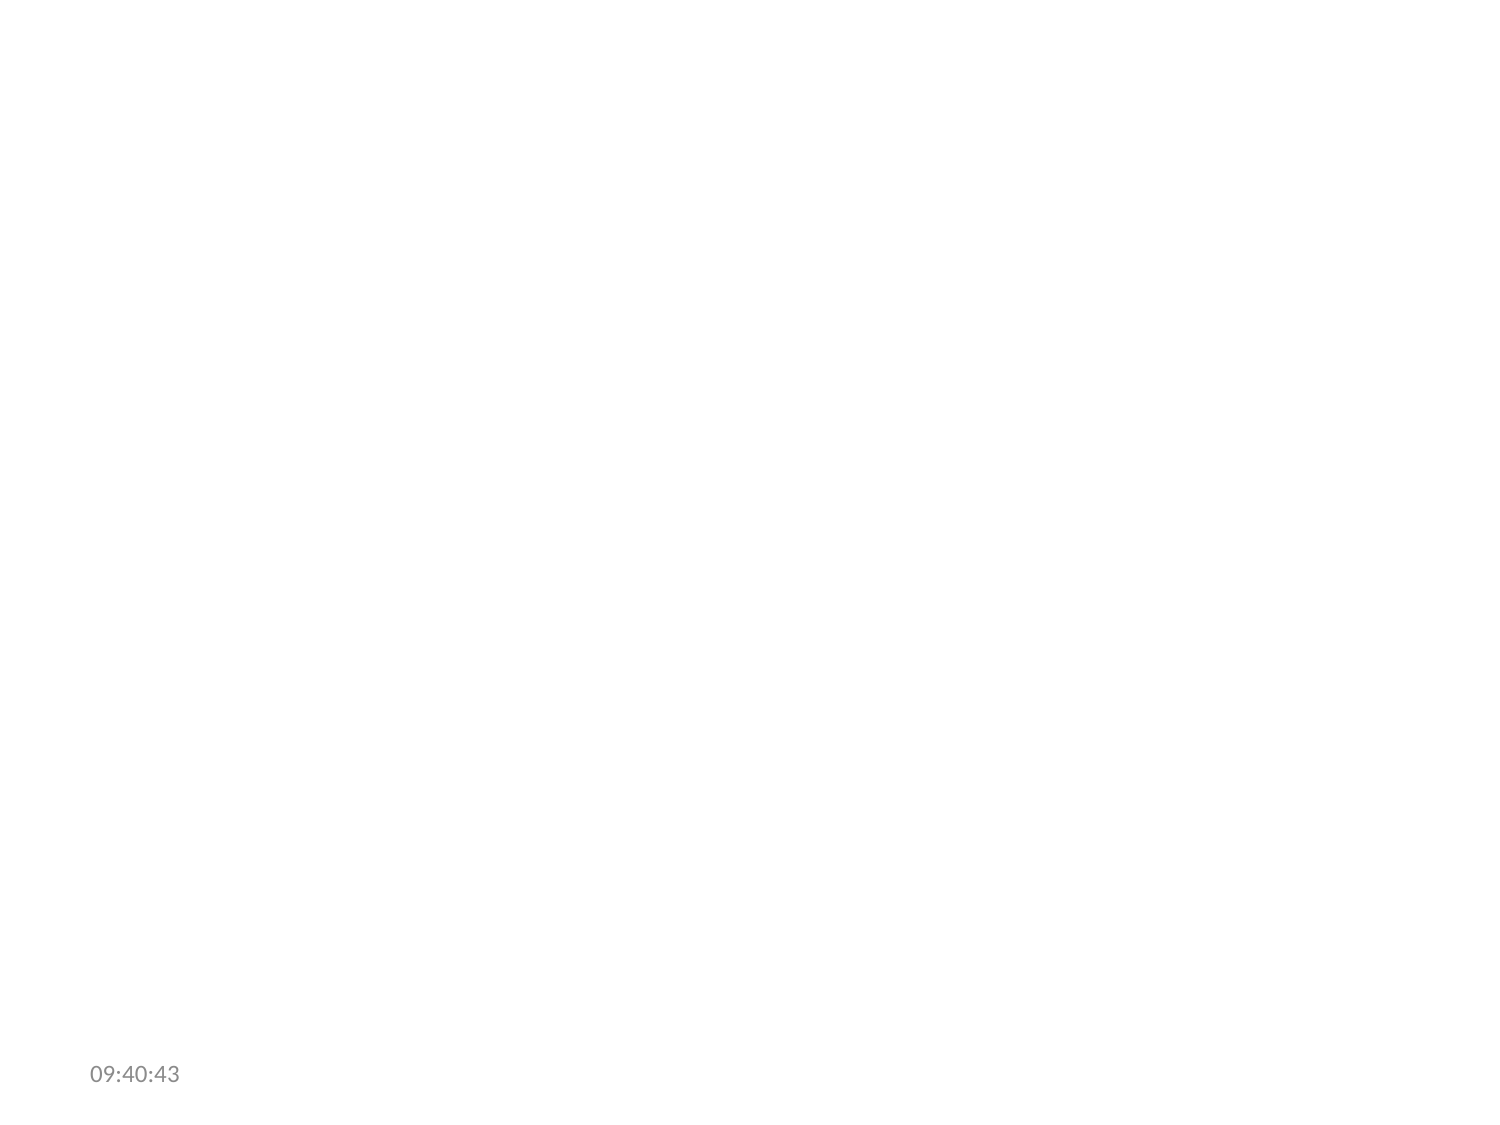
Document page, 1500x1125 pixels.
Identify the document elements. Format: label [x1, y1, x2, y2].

slide_number [75, 1042, 425, 1103]
